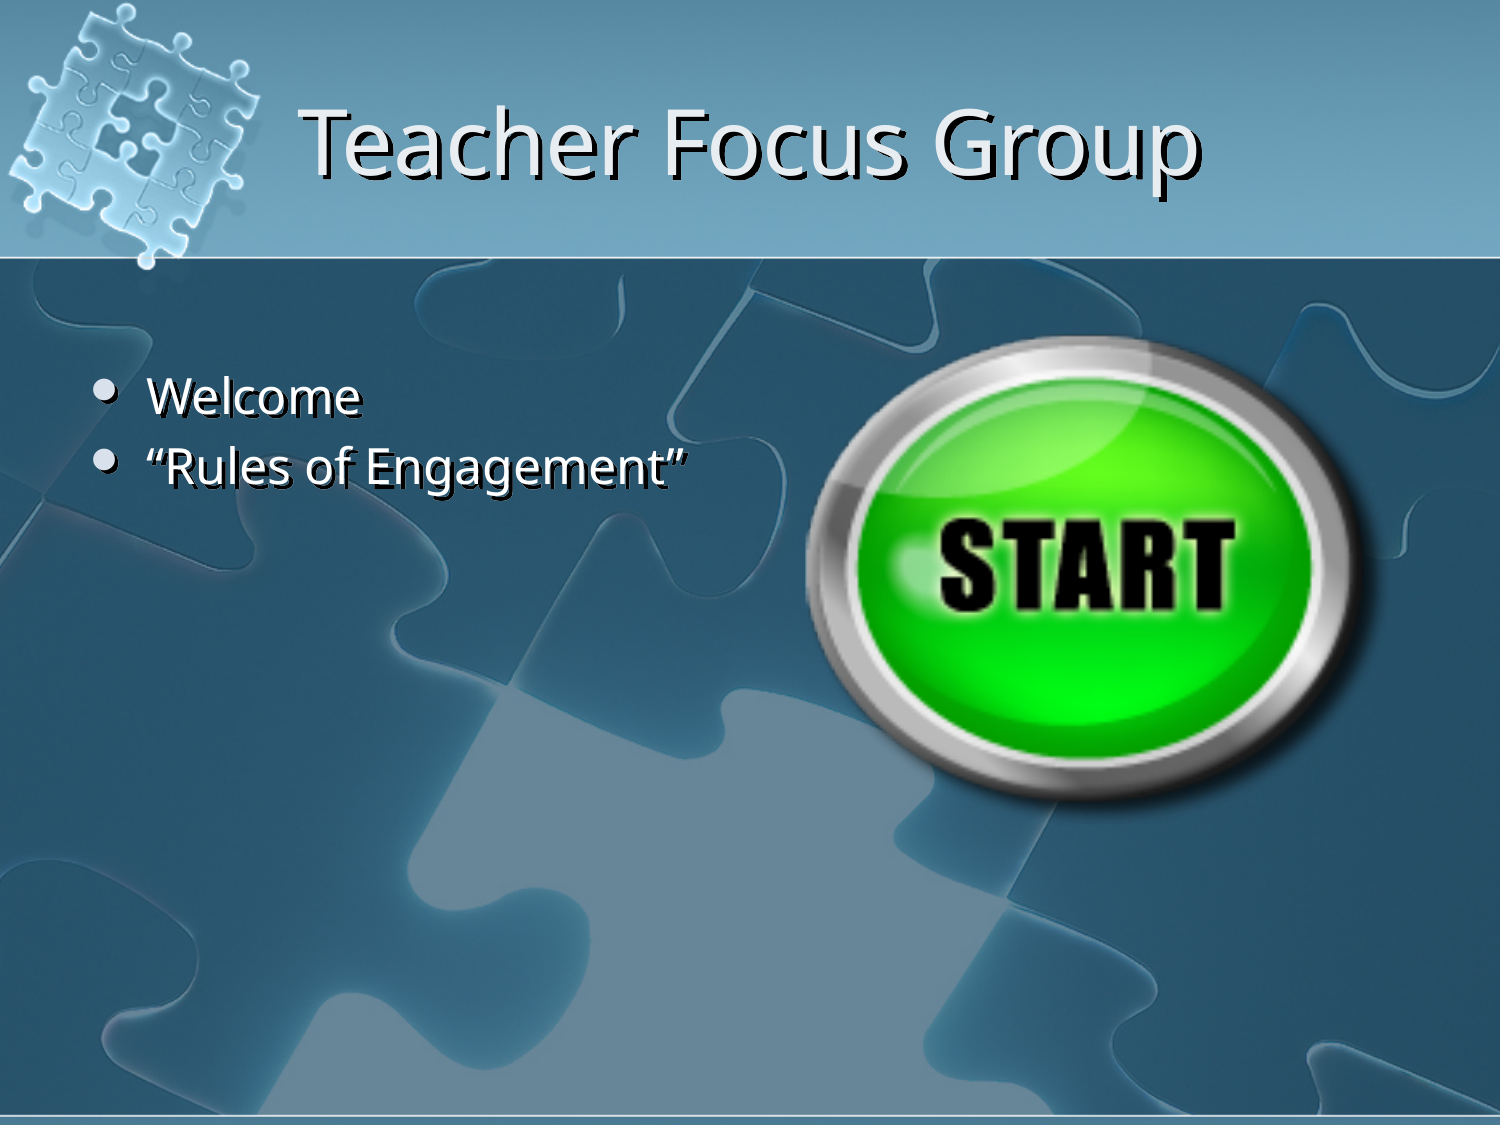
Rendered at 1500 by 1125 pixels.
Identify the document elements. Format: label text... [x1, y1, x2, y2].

title Teacher Focus Group [74, 44, 1426, 233]
picture [0, 0, 1500, 1125]
list Welcome “Rules of Engagement” [74, 356, 738, 1006]
